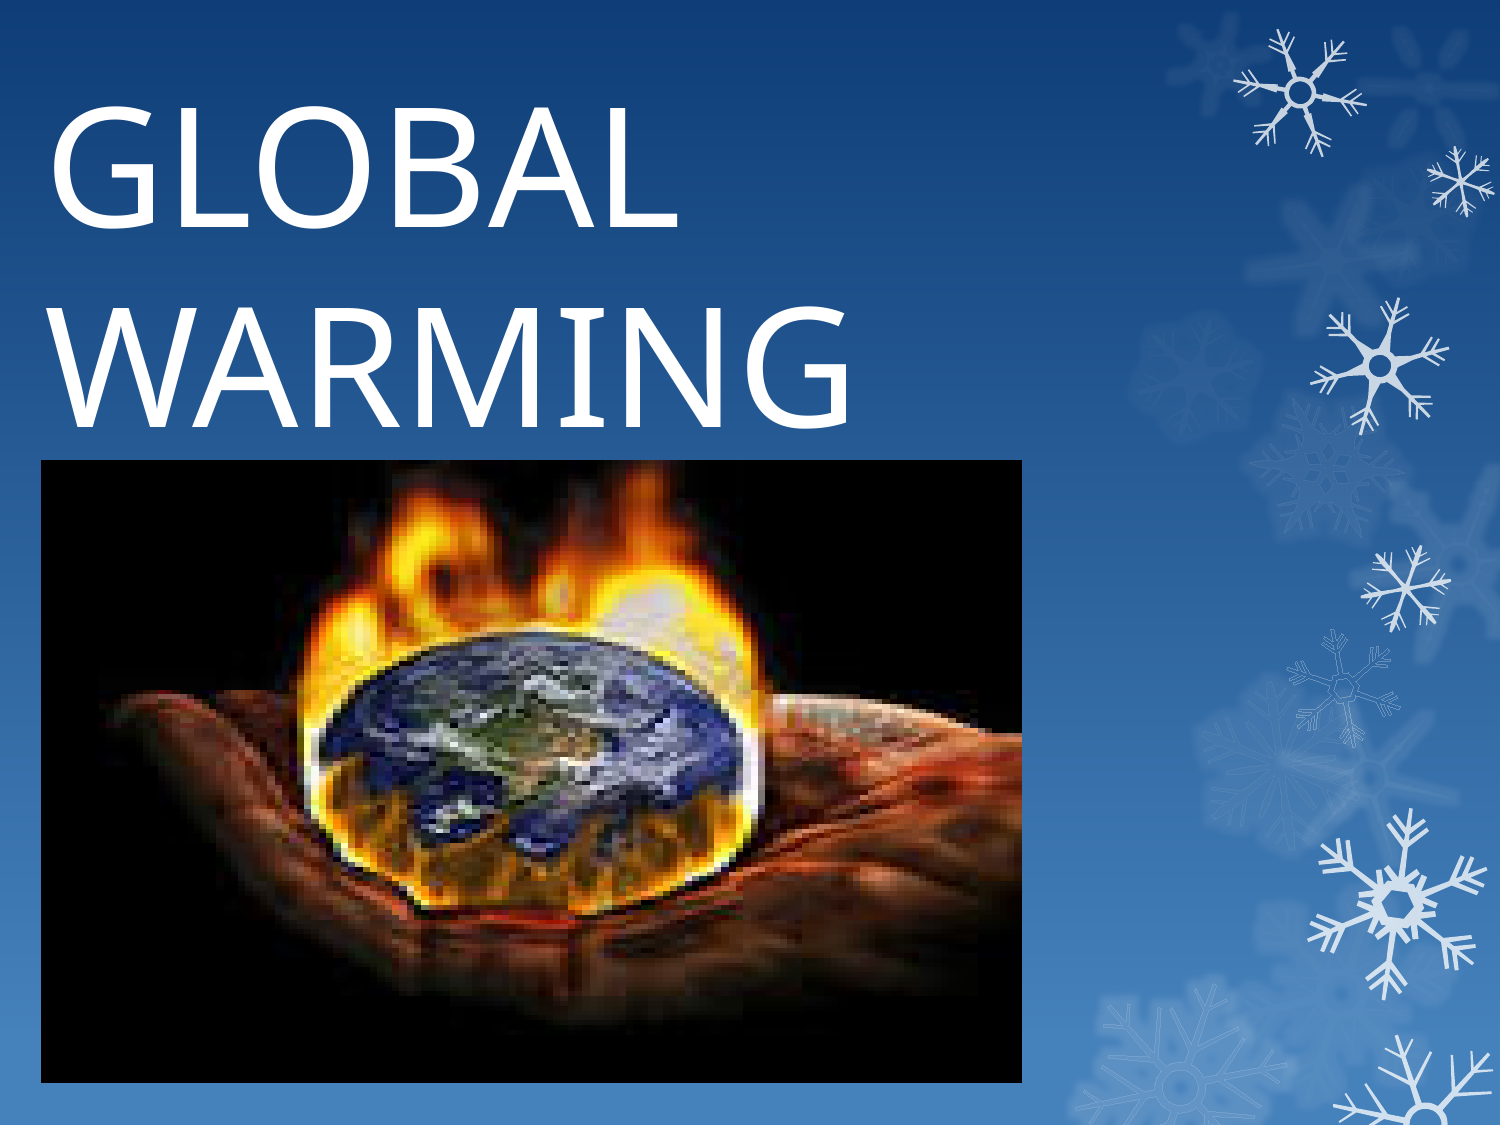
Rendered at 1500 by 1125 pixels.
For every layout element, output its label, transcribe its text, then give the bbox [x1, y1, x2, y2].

picture [40, 460, 1023, 1083]
title GLOBAL WARMING [29, 42, 1388, 468]
